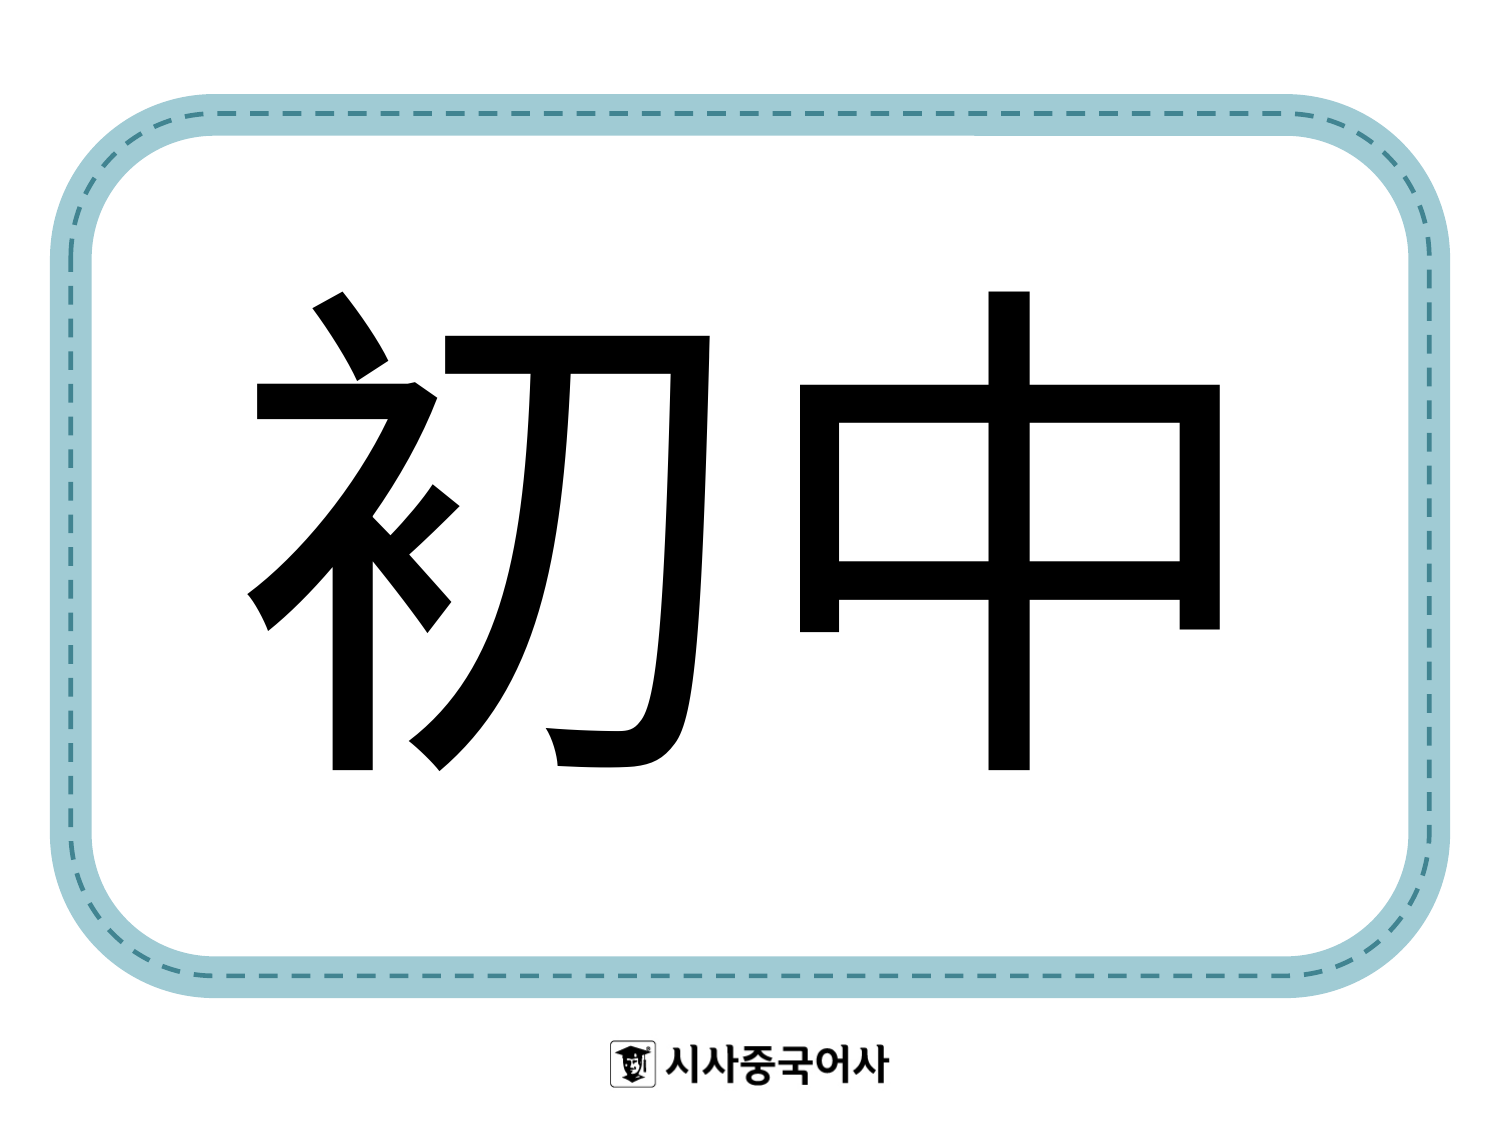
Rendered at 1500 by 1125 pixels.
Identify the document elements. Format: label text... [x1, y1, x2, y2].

text_box 初中 [145, 189, 1354, 853]
picture [602, 1034, 898, 1094]
